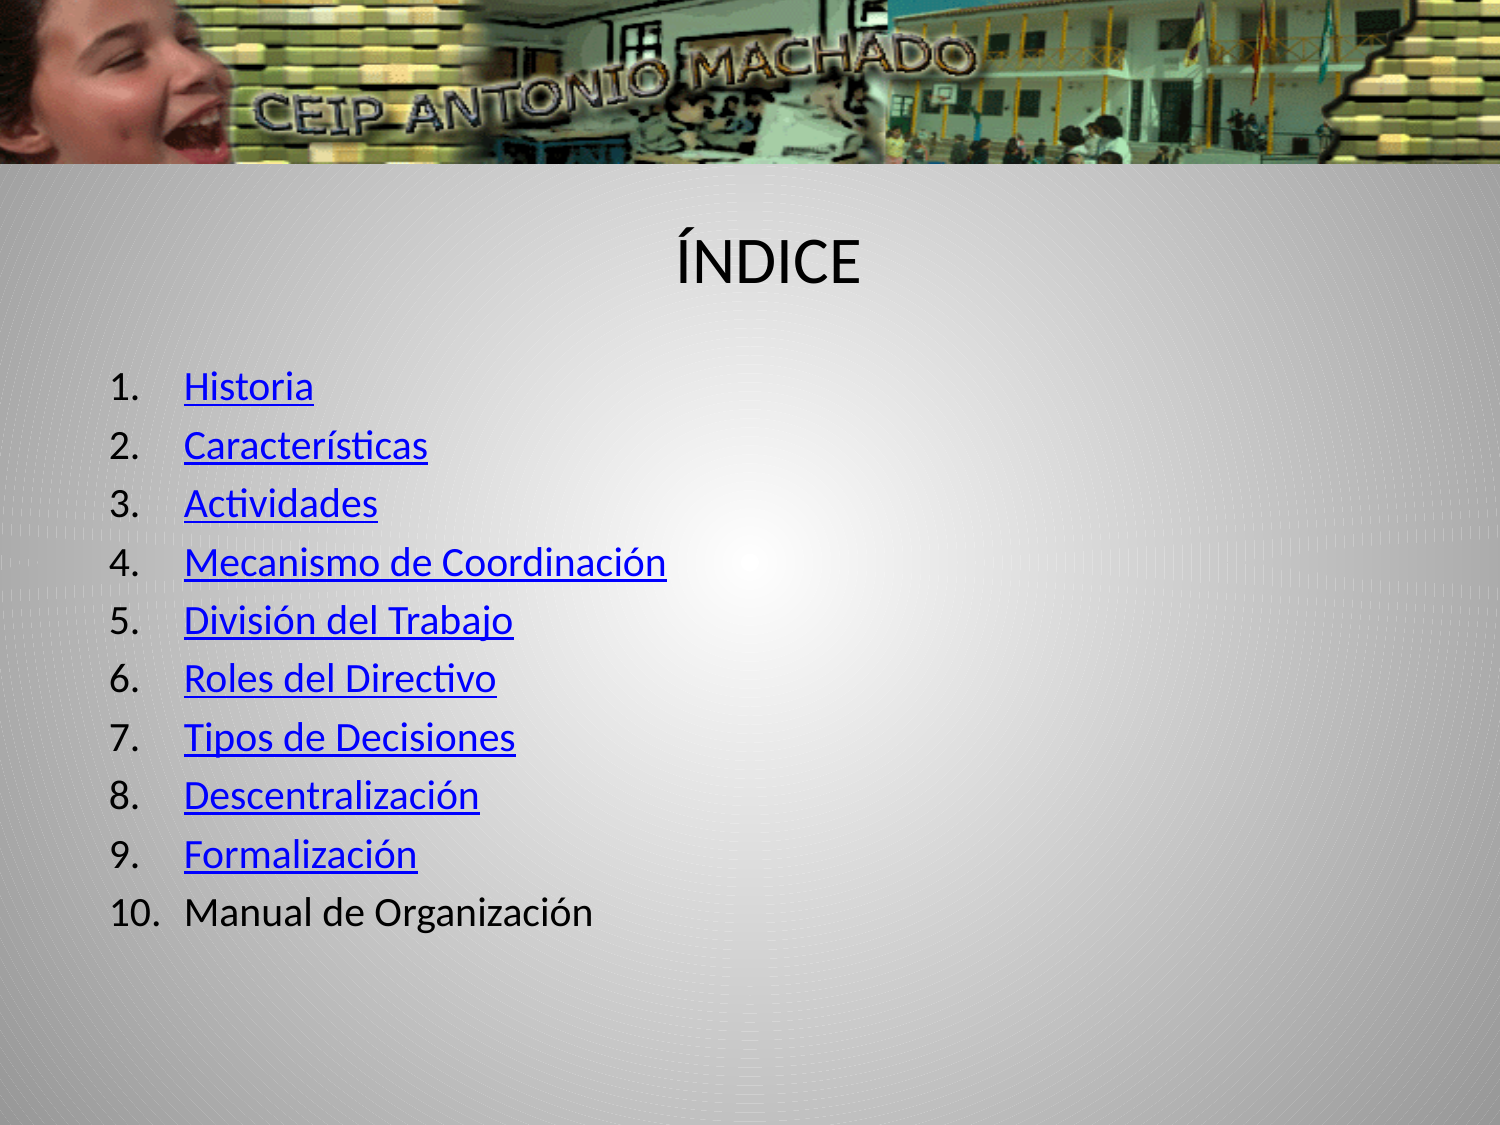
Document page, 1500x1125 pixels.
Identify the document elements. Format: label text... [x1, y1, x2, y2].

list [0, 0, 1500, 165]
title ÍNDICE [93, 176, 1444, 305]
list Historia Características Actividades Mecanismo de Coordinación División del Trabajo Roles del Directivo Tipos de Decisiones Descentralización Formalización Manual de Organización [93, 351, 757, 1094]
